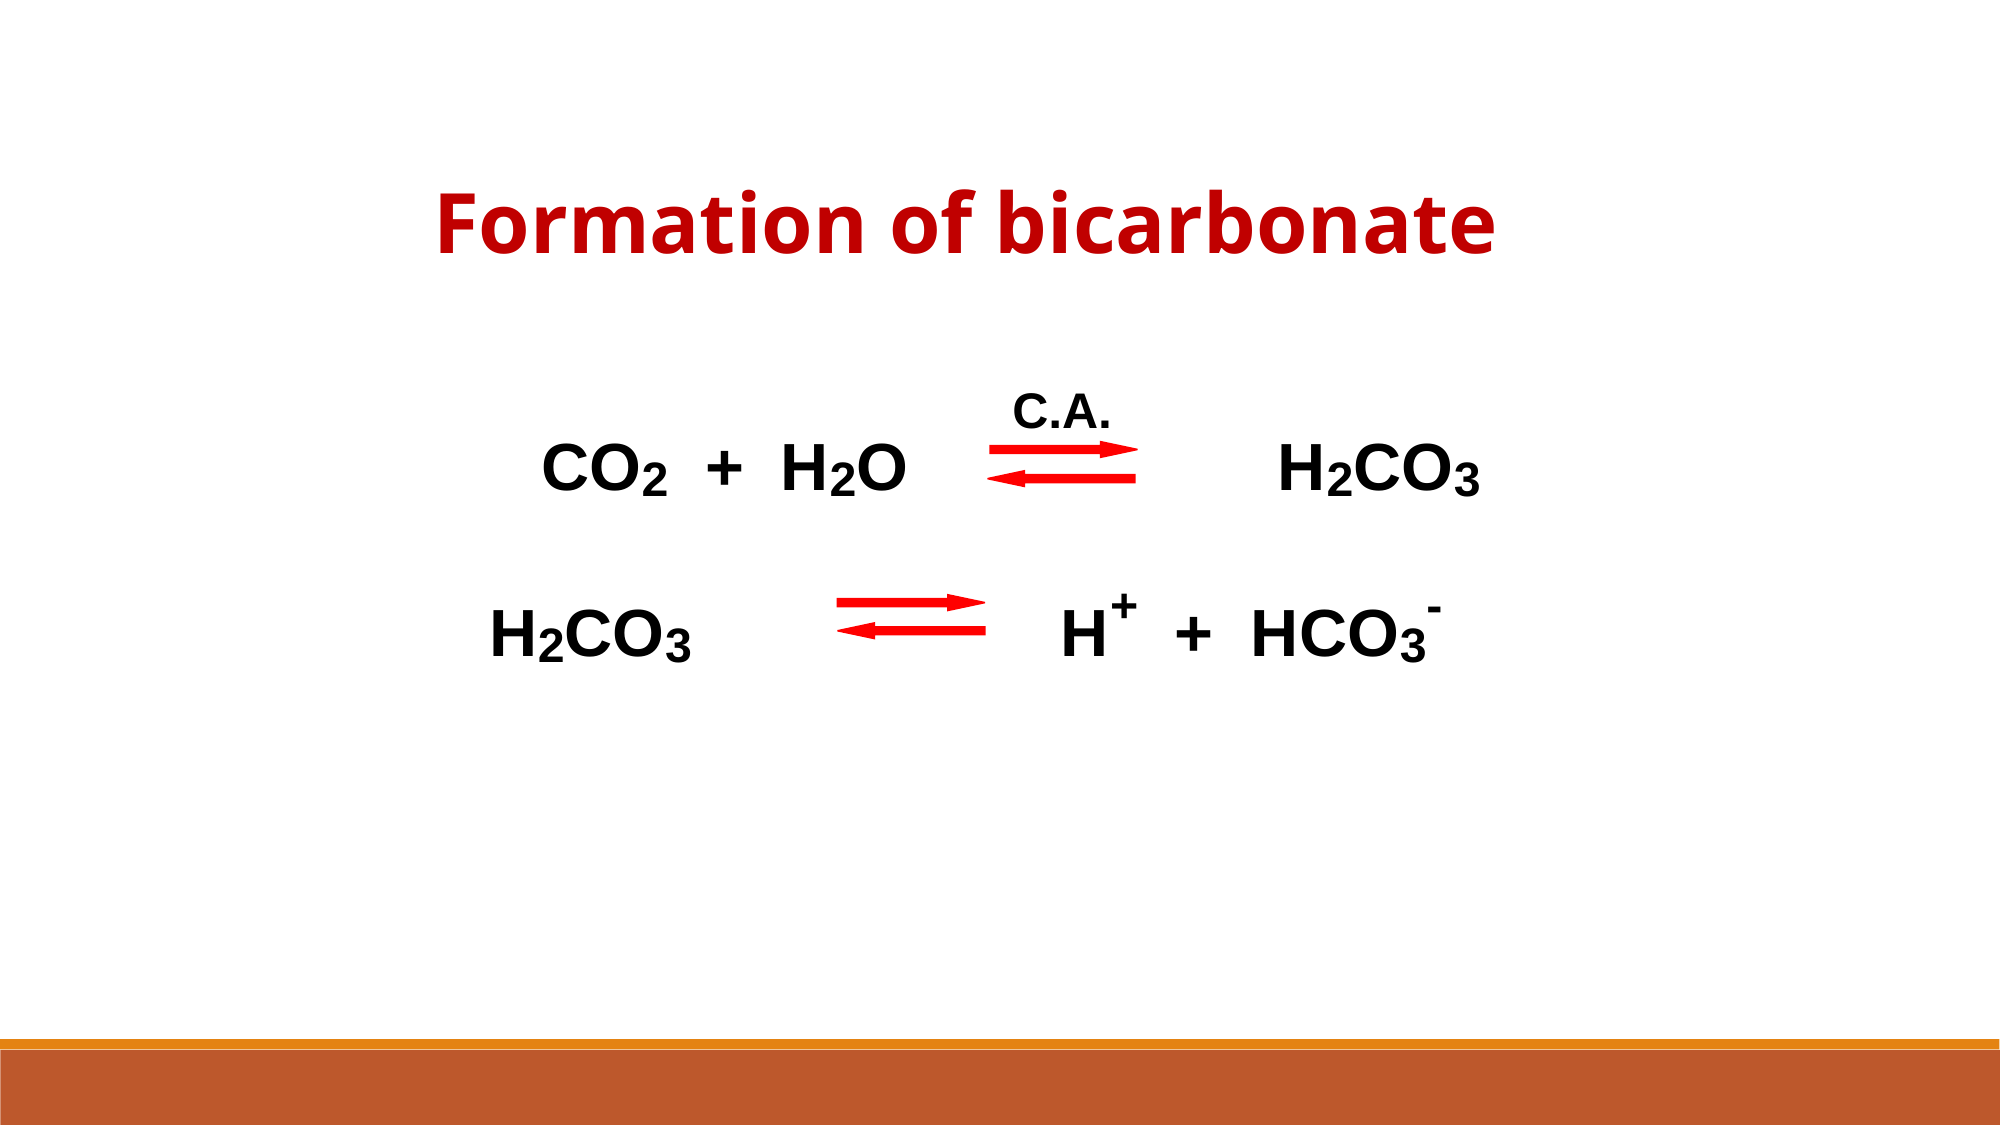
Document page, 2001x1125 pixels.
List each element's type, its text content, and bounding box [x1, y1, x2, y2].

text_box C.A. [997, 371, 1128, 446]
text_box [990, 441, 1138, 458]
text_box [987, 470, 1135, 487]
text_box CO2 + H2O H2CO3 [526, 399, 1496, 515]
text_box H2CO3 H+ + HCO3- [474, 565, 1458, 681]
text_box [837, 622, 985, 639]
text_box Formation of bicarbonate [418, 162, 1514, 278]
